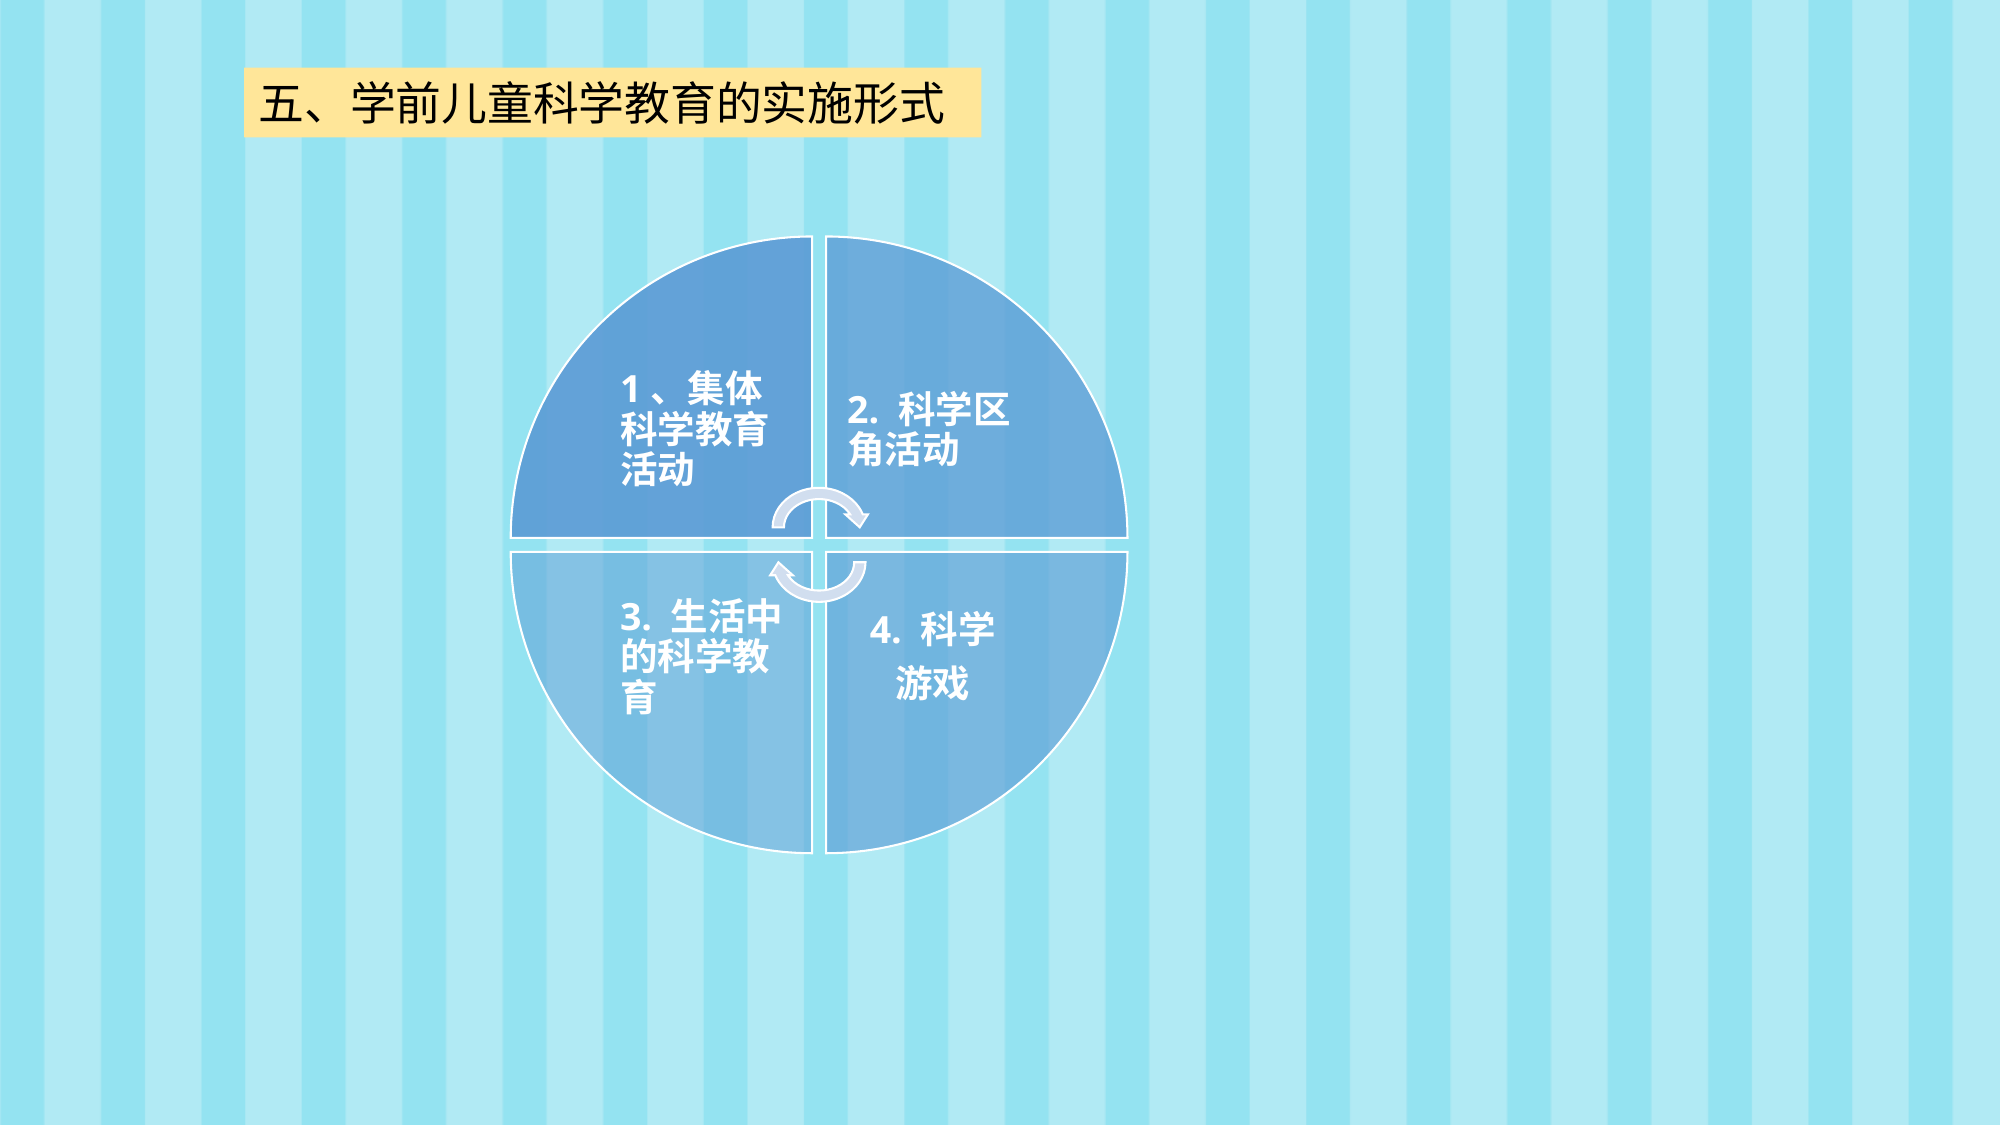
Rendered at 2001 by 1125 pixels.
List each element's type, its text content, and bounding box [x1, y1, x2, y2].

text_box 五、学前儿童科学教育的实施形式 [244, 67, 982, 138]
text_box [296, 196, 1342, 893]
picture [0, 0, 2000, 1125]
